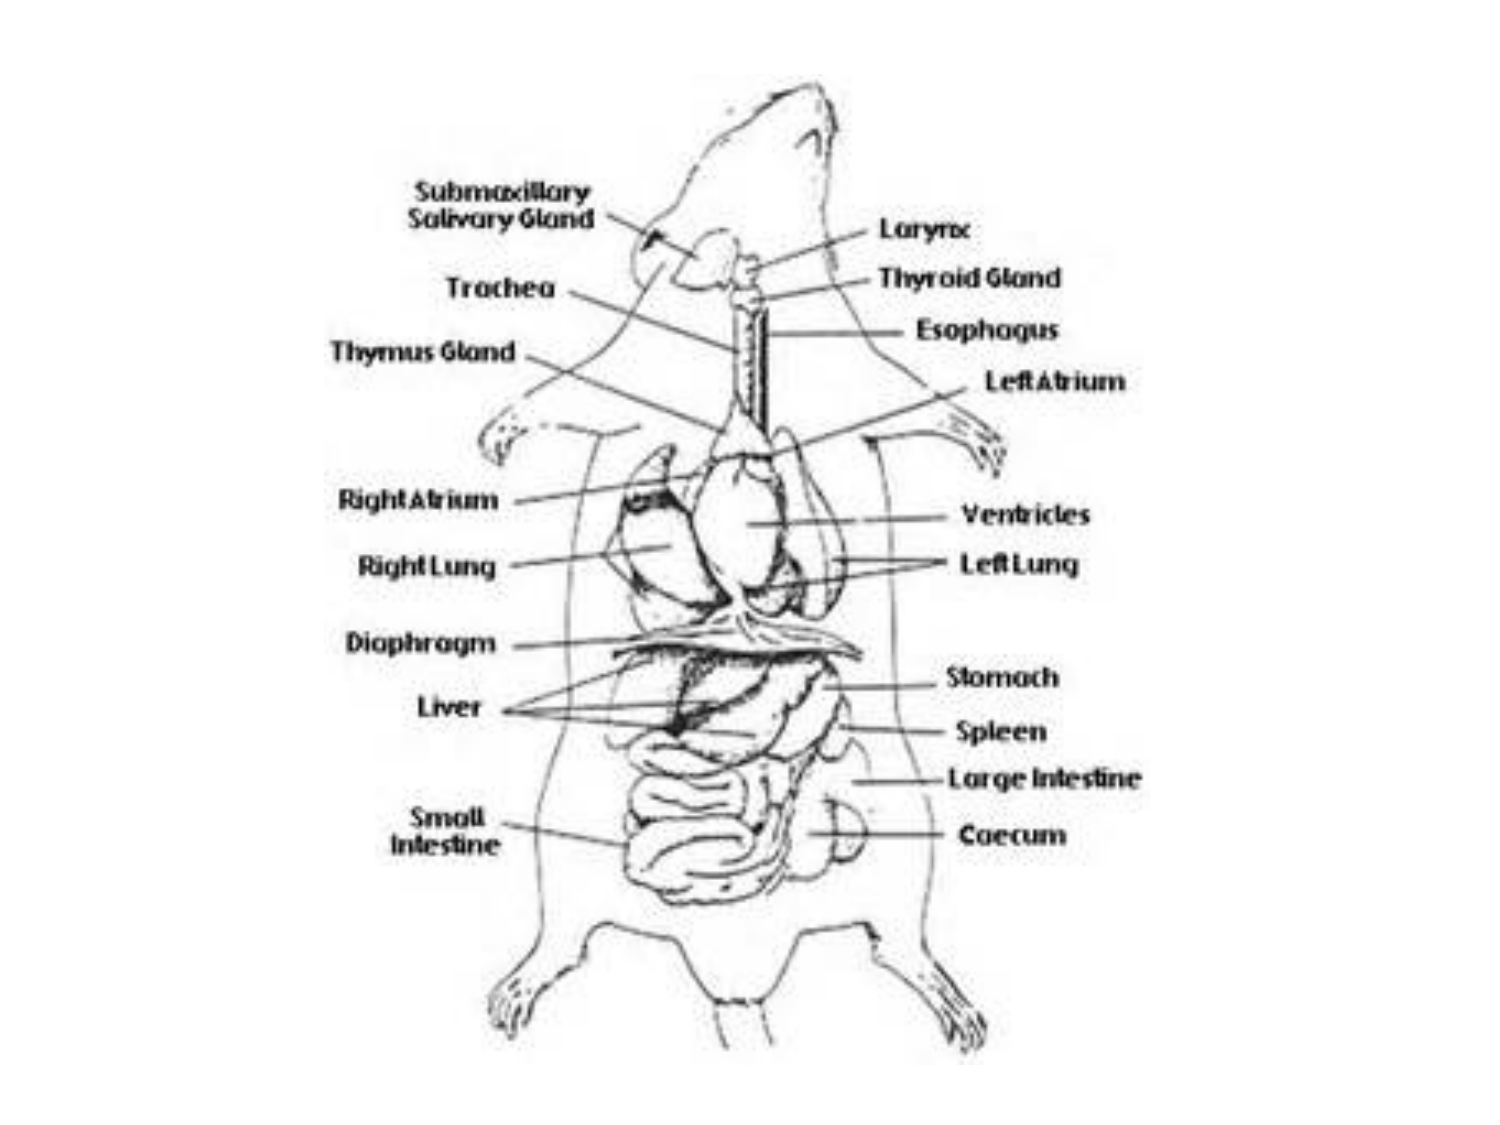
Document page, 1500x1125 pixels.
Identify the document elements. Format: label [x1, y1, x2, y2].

picture [324, 74, 1151, 1066]
